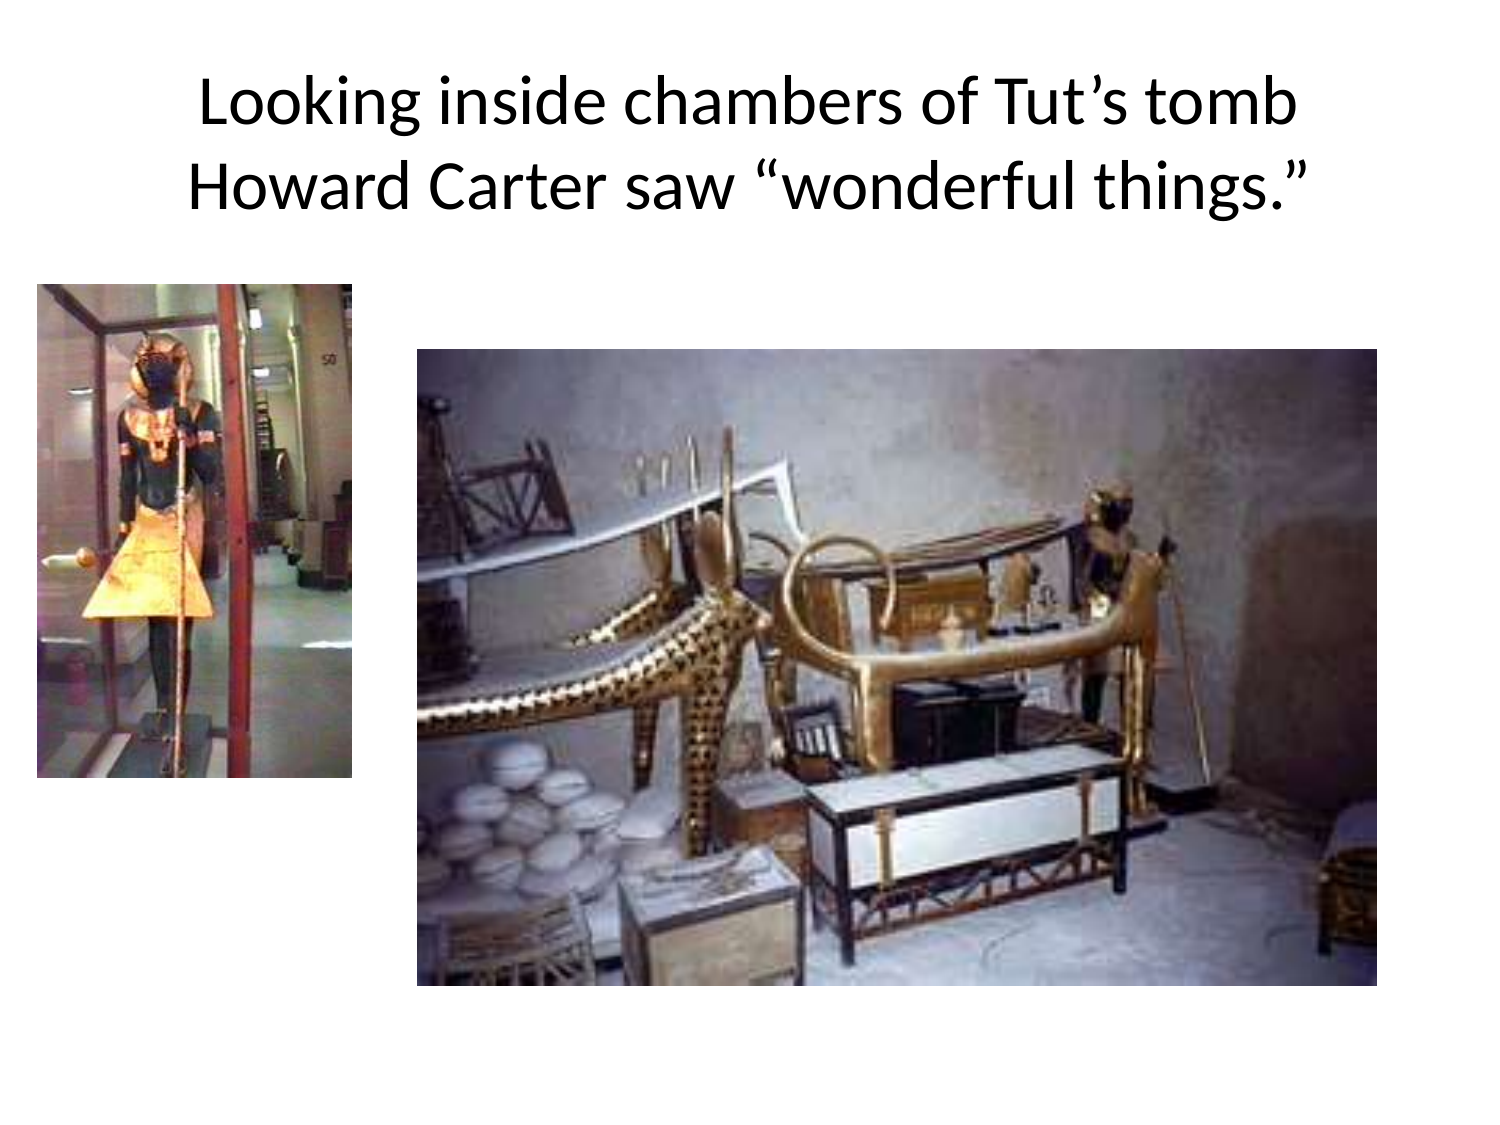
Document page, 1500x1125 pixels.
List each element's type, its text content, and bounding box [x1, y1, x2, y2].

picture [417, 349, 1377, 986]
picture [37, 284, 352, 779]
title Looking inside chambers of Tut’s tomb Howard Carter saw “wonderful things.” [75, 45, 1425, 233]
